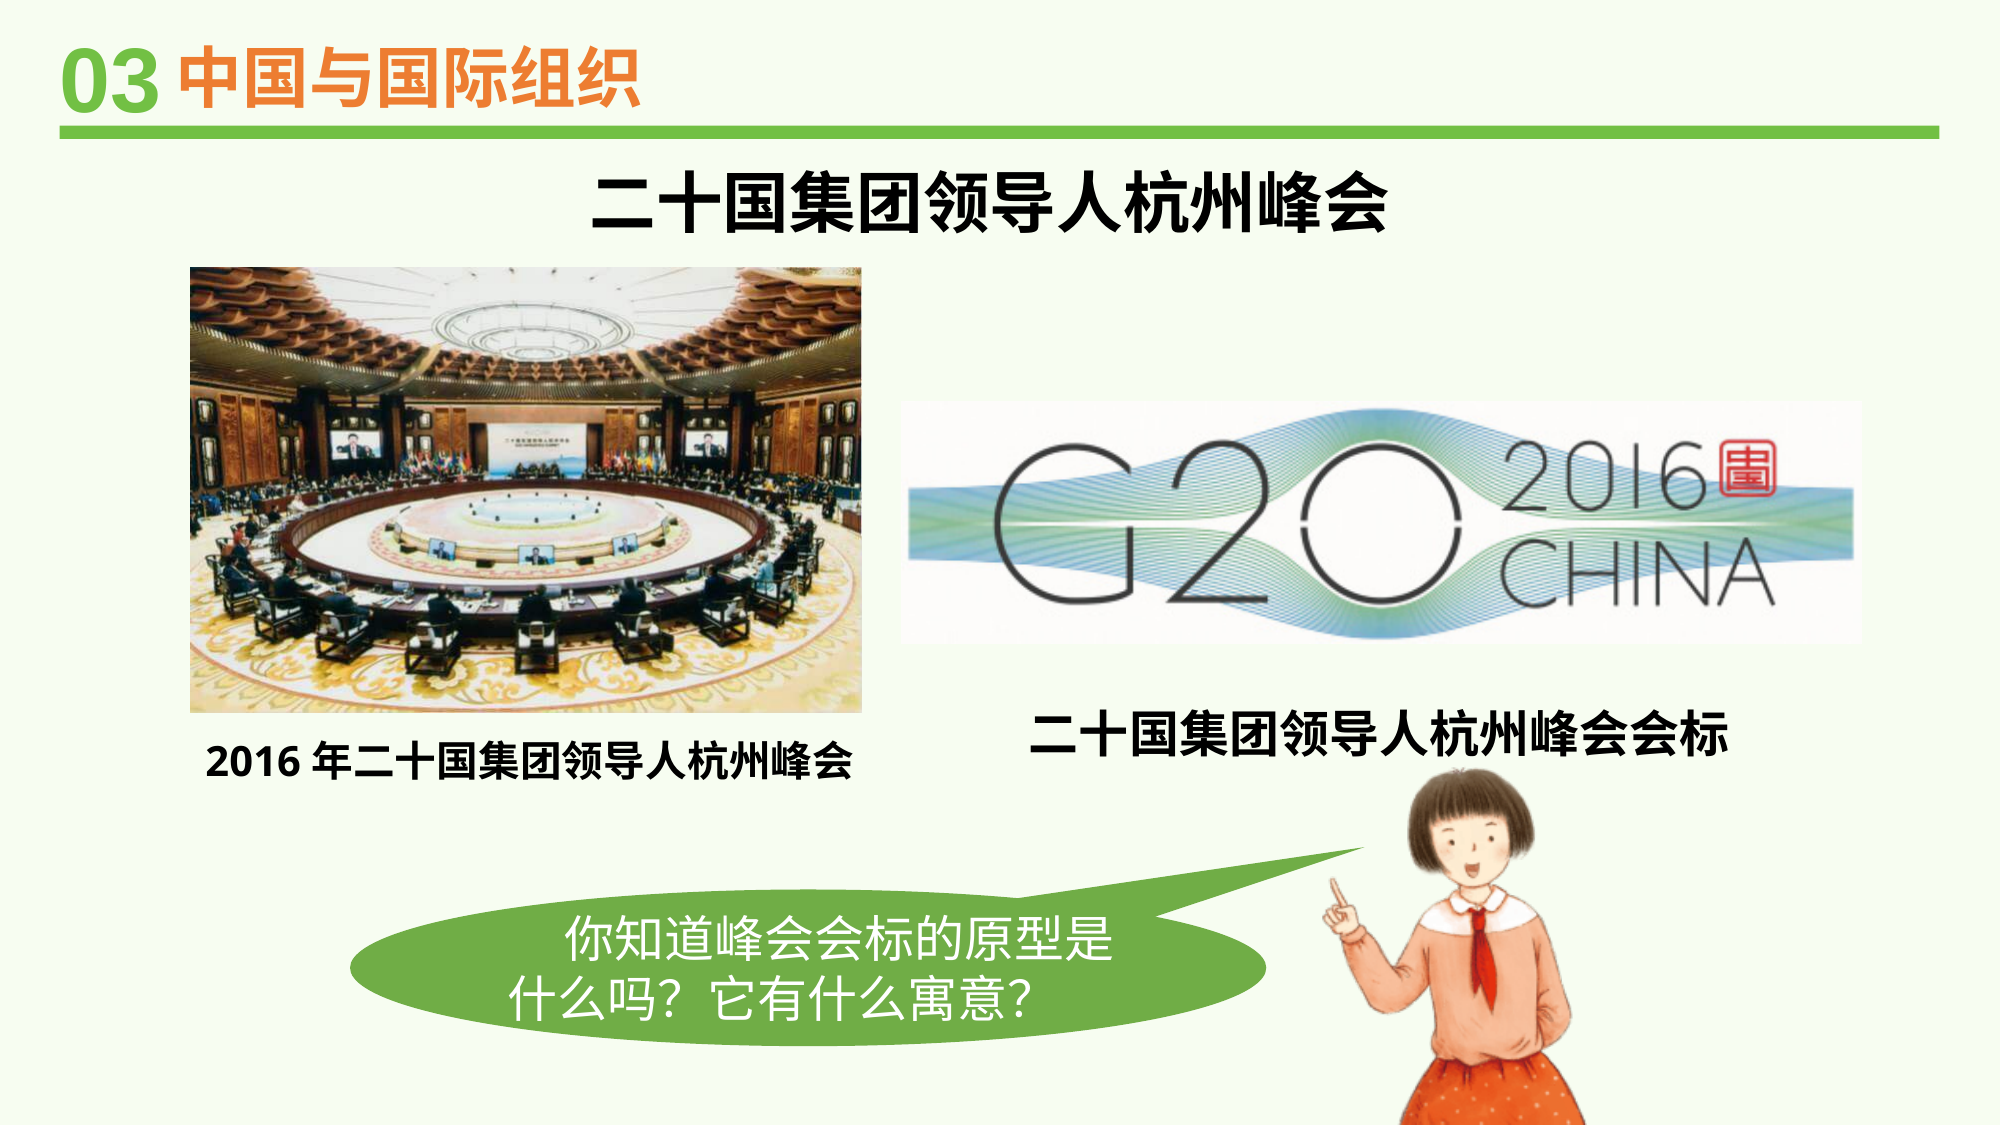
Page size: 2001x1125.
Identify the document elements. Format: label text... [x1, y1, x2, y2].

text_box 2016年二十国集团领导人杭州峰会 [190, 727, 887, 792]
picture [901, 401, 1862, 644]
text_box 中国与国际组织 [161, 28, 811, 123]
text_box 03 [59, 24, 161, 128]
picture [190, 267, 862, 713]
text_box [59, 125, 1940, 140]
text_box 你知道峰会会标的原型是什么吗？它有什么寓意？ [350, 853, 1318, 1047]
picture [1318, 763, 1587, 1125]
text_box 二十国集团领导人杭州峰会 [567, 153, 1413, 248]
text_box 二十国集团领导人杭州峰会会标 [1014, 694, 1808, 770]
